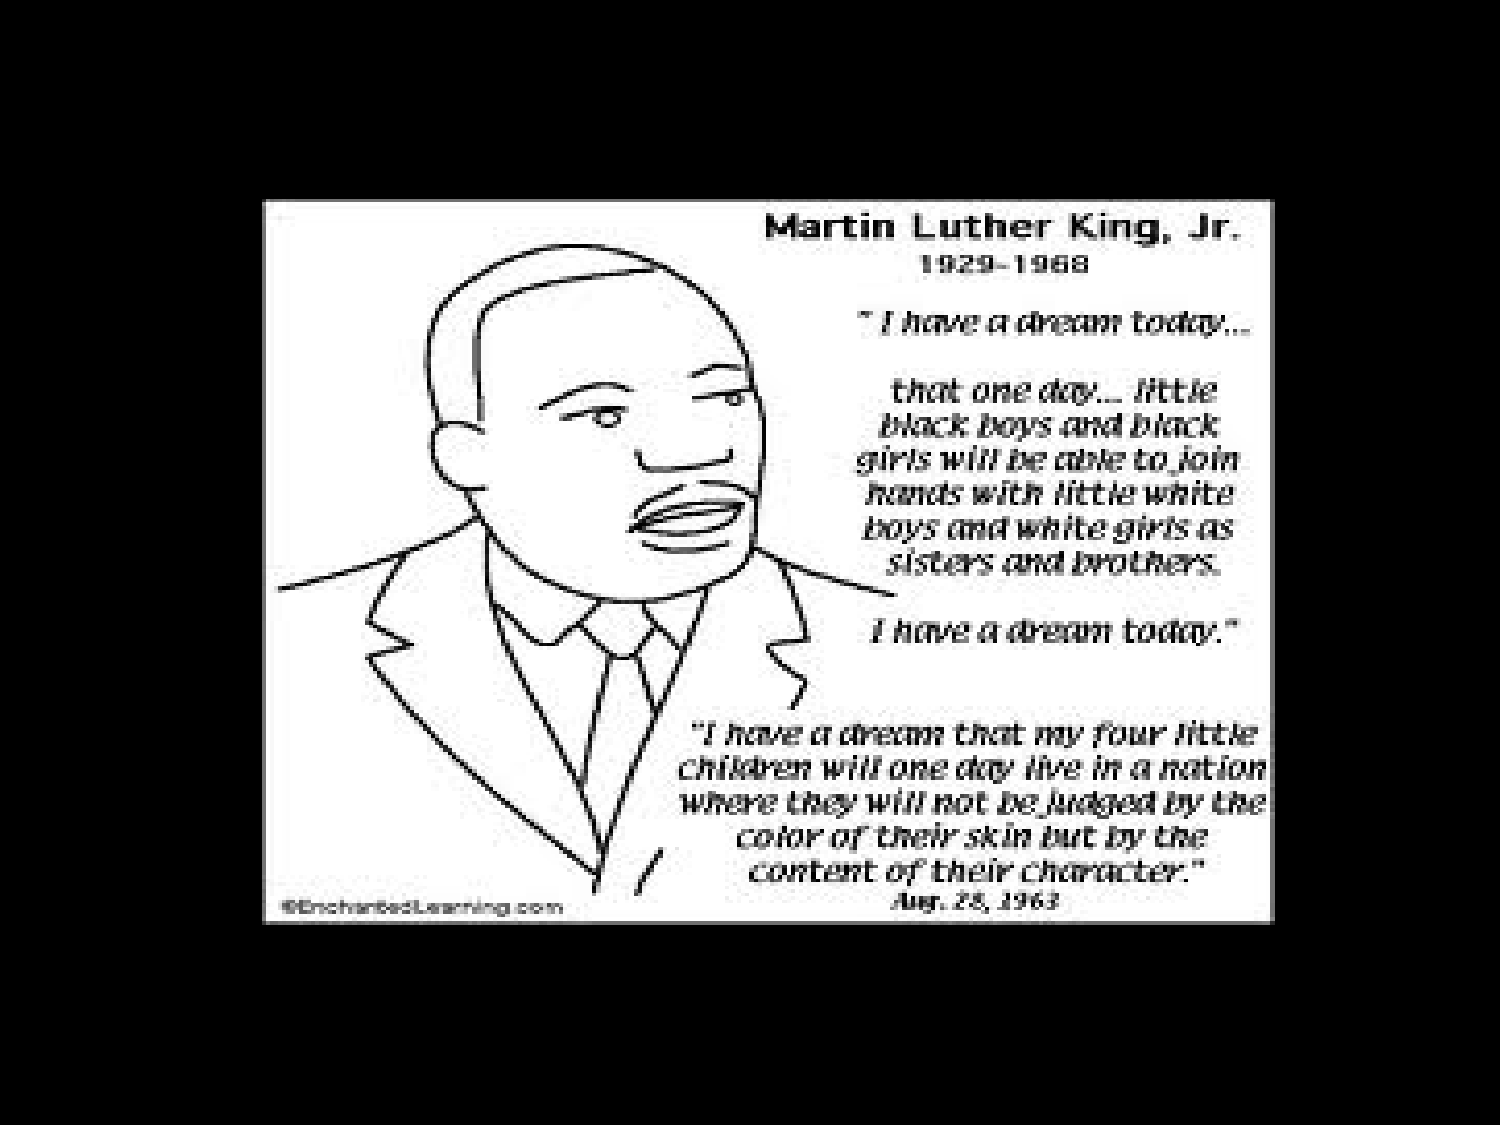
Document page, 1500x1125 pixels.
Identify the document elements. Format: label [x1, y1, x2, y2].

picture [262, 199, 1276, 926]
